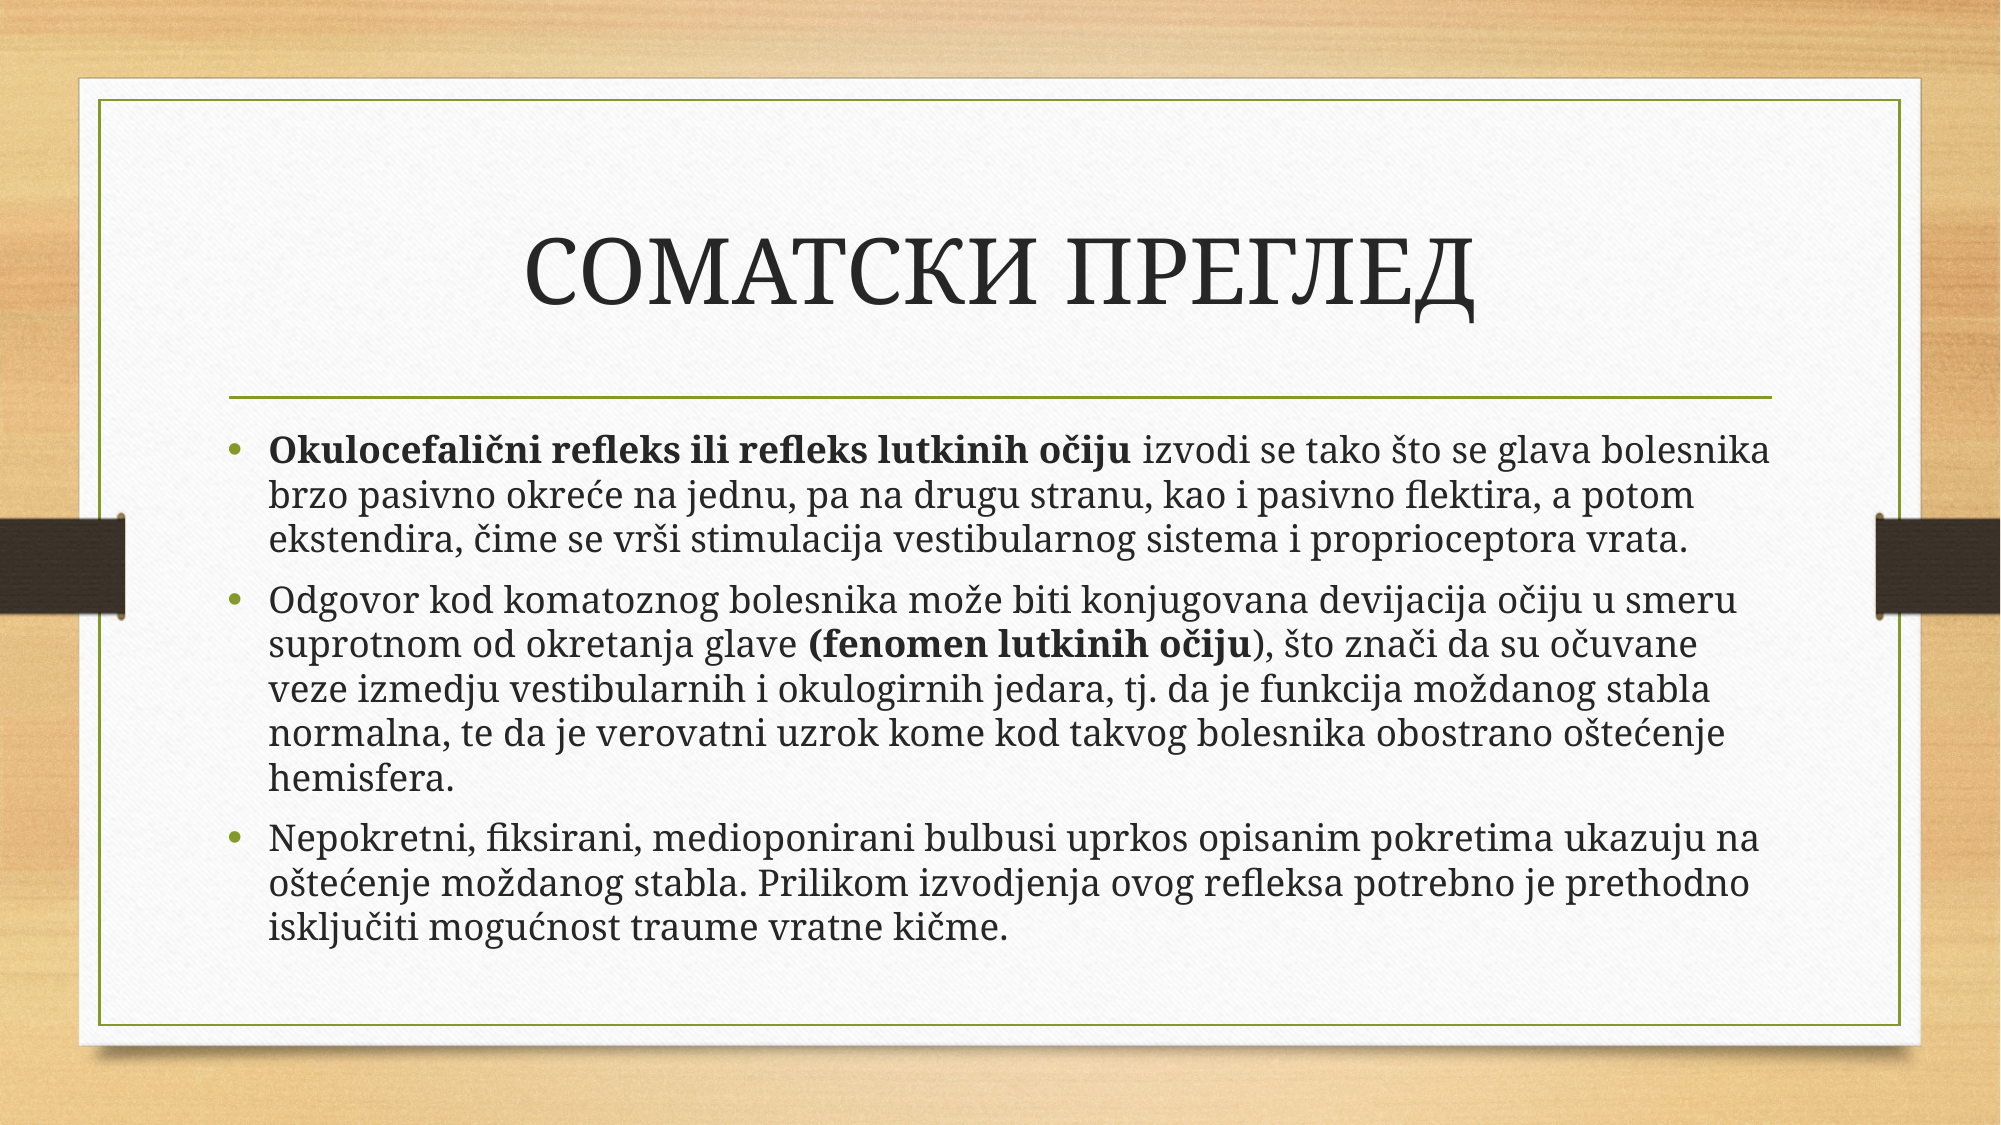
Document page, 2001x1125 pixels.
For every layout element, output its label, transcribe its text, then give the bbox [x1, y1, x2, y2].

list Okulocefalični refleks ili refleks lutkinih očiju izvodi se tako što se glava bolesnika brzo pasivno okreće na jednu, pa na drugu stranu, kao i pasivno flektira, a potom ekstendira, čime se vrši stimulacija vestibularnog sistema i proprioceptora vrata. Odgovor kod komatoznog bolesnika može biti konjugovana devijacija očiju u smeru suprotnom od okretanja glave (fenomen lutkinih očiju), što znači da su očuvane veze izmedju vestibularnih i okulogirnih jedara, tj. da je funkcija moždanog stabla normalna, te da je verovatni uzrok kome kod takvog bolesnika obostrano oštećenje hemisfera. Nepokretni, fiksirani, medioponirani bulbusi uprkos opisanim pokretima ukazuju na oštećenje moždanog stabla. Prilikom izvodjenja ovog refleksa potrebno je prethodno isključiti mogućnost traume vratne kičme. [212, 419, 1788, 964]
picture [0, 0, 2001, 1125]
title СОМАТСКИ ПРЕГЛЕД [212, 161, 1788, 375]
